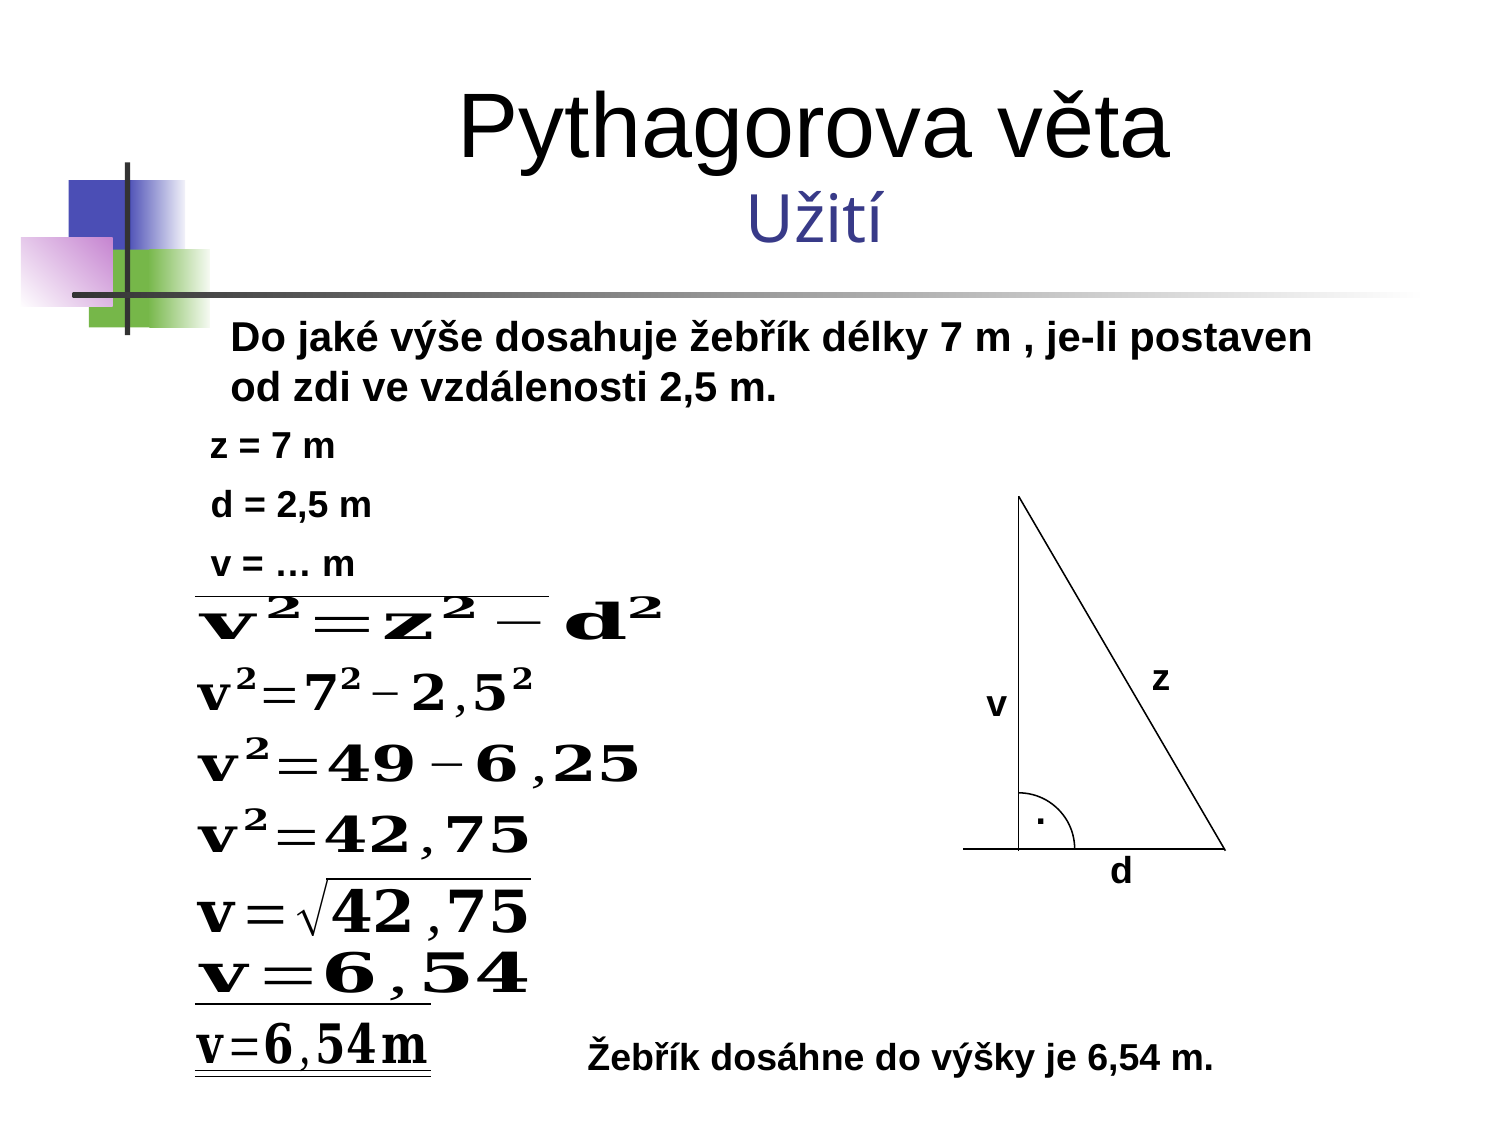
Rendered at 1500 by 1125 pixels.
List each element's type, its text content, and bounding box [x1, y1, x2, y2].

text_box v [971, 671, 1012, 732]
text_box z = 7 m [194, 413, 474, 474]
text_box Žebřík dosáhne do výšky je 6,54 m. [572, 1025, 1459, 1086]
text_box v = … m [195, 531, 371, 592]
text_box d = 2,5 m [195, 472, 388, 533]
text_box Pythagorova věta Užití [206, 58, 1424, 263]
text_box Do jaké výše dosahuje žebřík délky 7 m , je-li postaven od zdi ve vzdálenosti 2,5 m. [215, 302, 1353, 418]
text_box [1019, 496, 1226, 848]
text_box d [1095, 859, 1137, 899]
